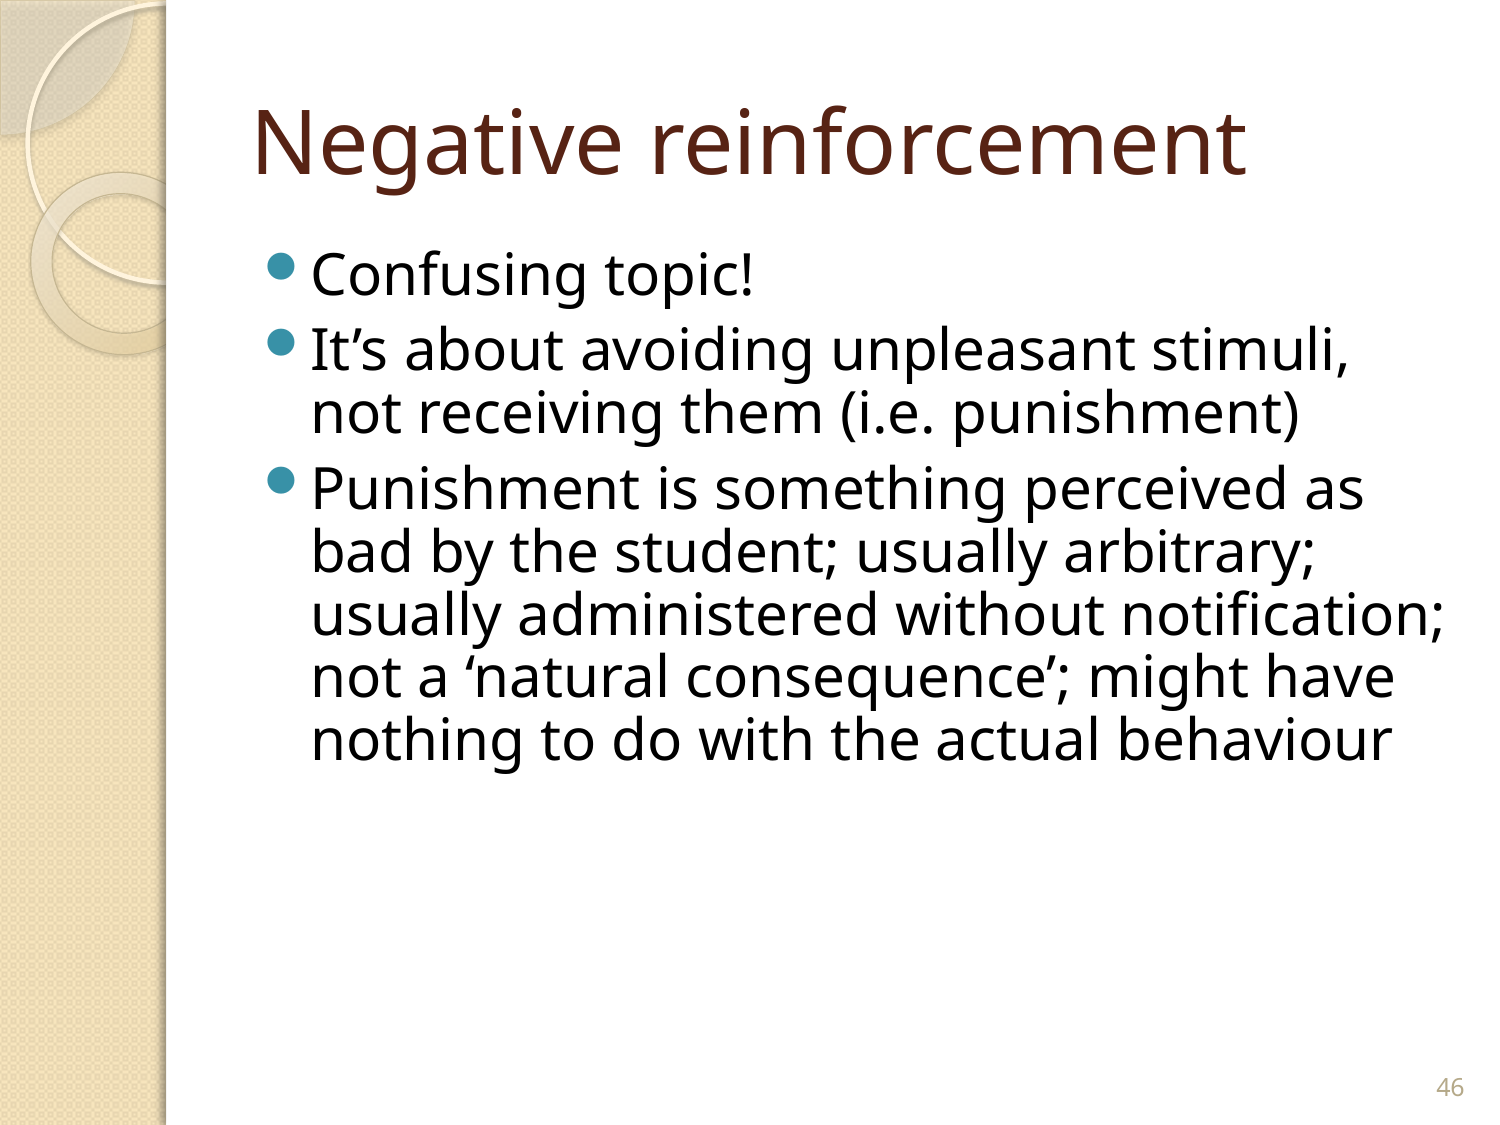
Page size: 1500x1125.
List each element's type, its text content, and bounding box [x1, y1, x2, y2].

slide_number 46 [1413, 1034, 1488, 1113]
title Negative reinforcement [235, 45, 1466, 233]
list Confusing topic! It’s about avoiding unpleasant stimuli, not receiving them (i.e. punishment) Punishment is something perceived as bad by the student; usually arbitrary; usually administered without notification; not a ‘natural consequence’; might have nothing to do with the actual behaviour [235, 237, 1466, 1025]
